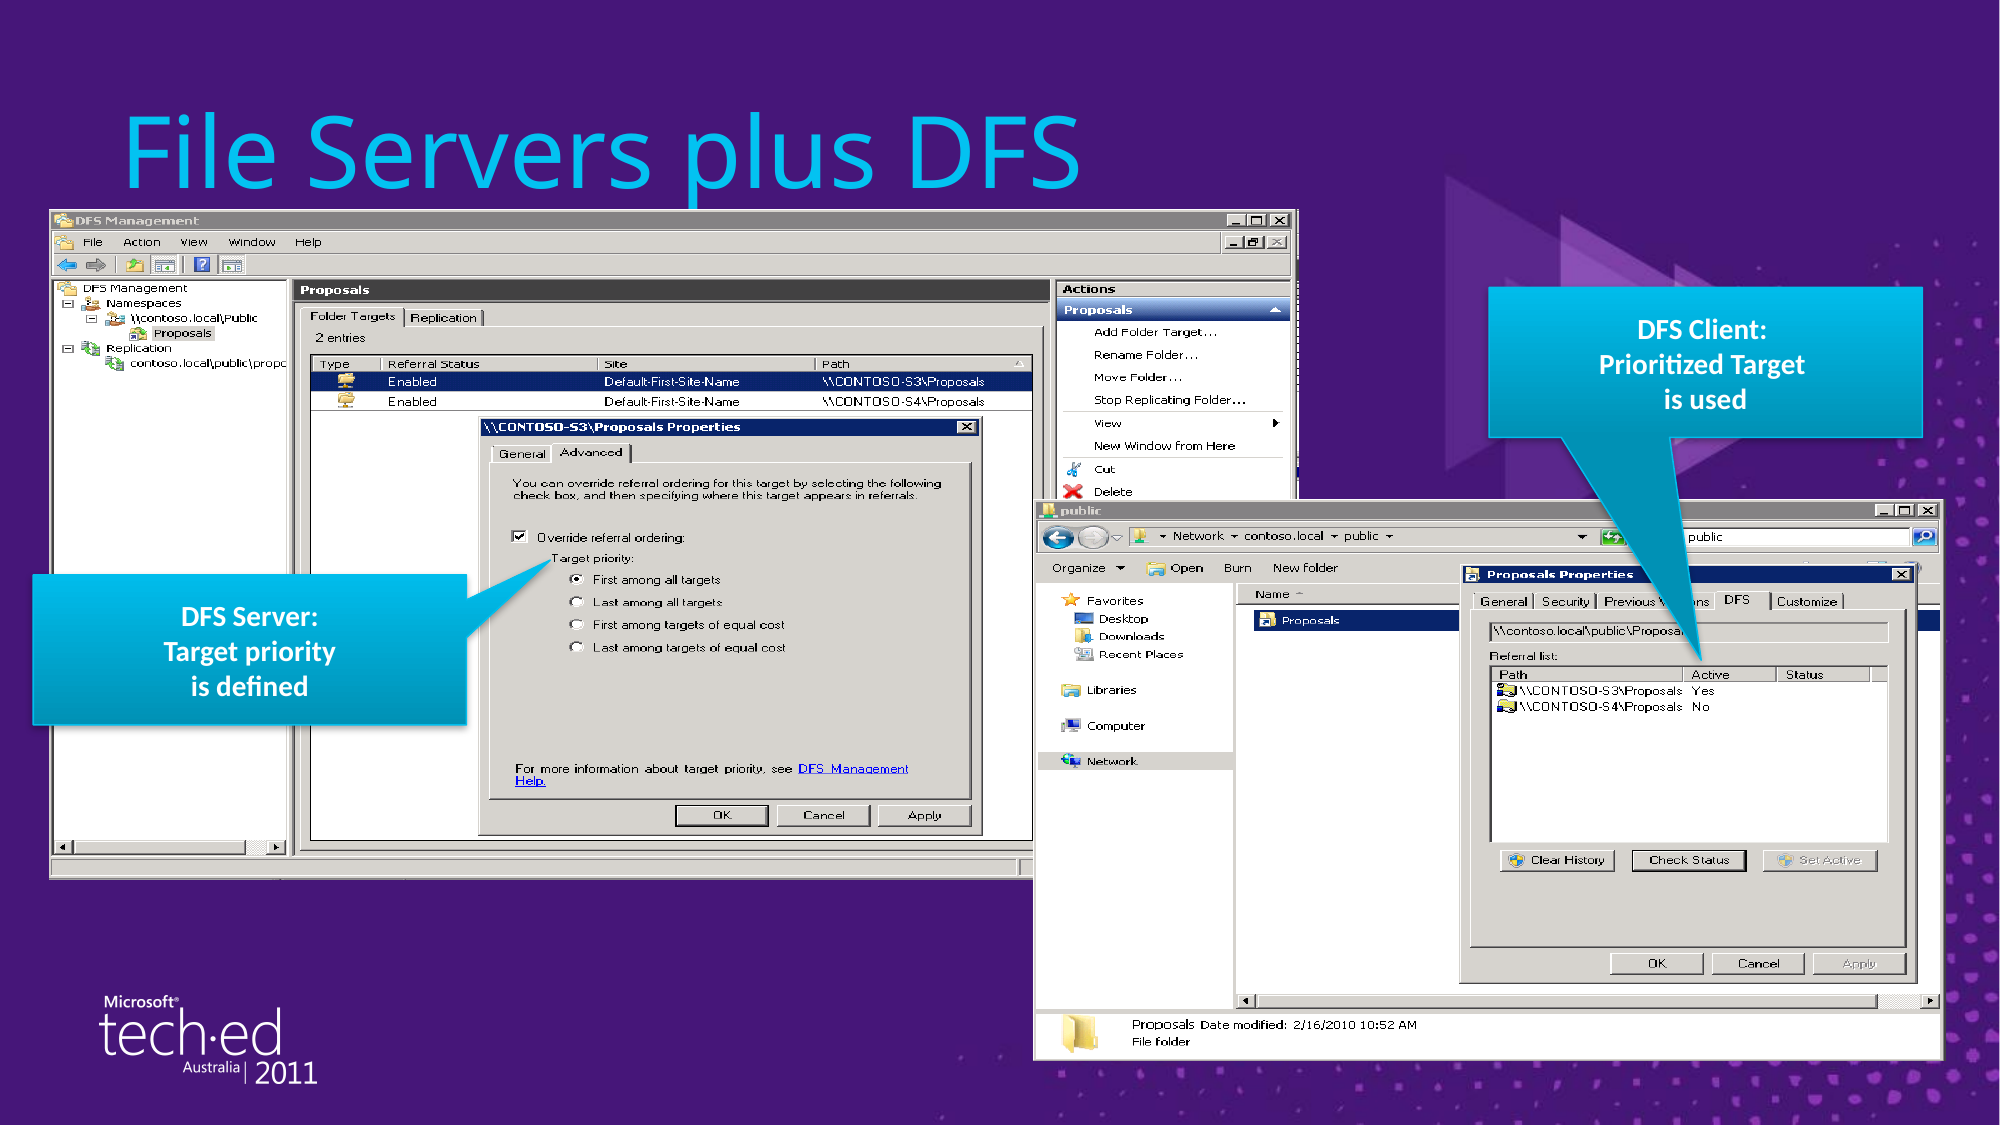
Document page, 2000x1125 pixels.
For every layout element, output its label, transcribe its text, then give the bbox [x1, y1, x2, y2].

text_box DFS Client: Prioritized Target is used [1488, 286, 1924, 498]
title File Servers plus DFS [99, 54, 1900, 243]
text_box DFS Server: Target priority is defined [32, 574, 44, 726]
picture [0, 0, 2000, 1125]
